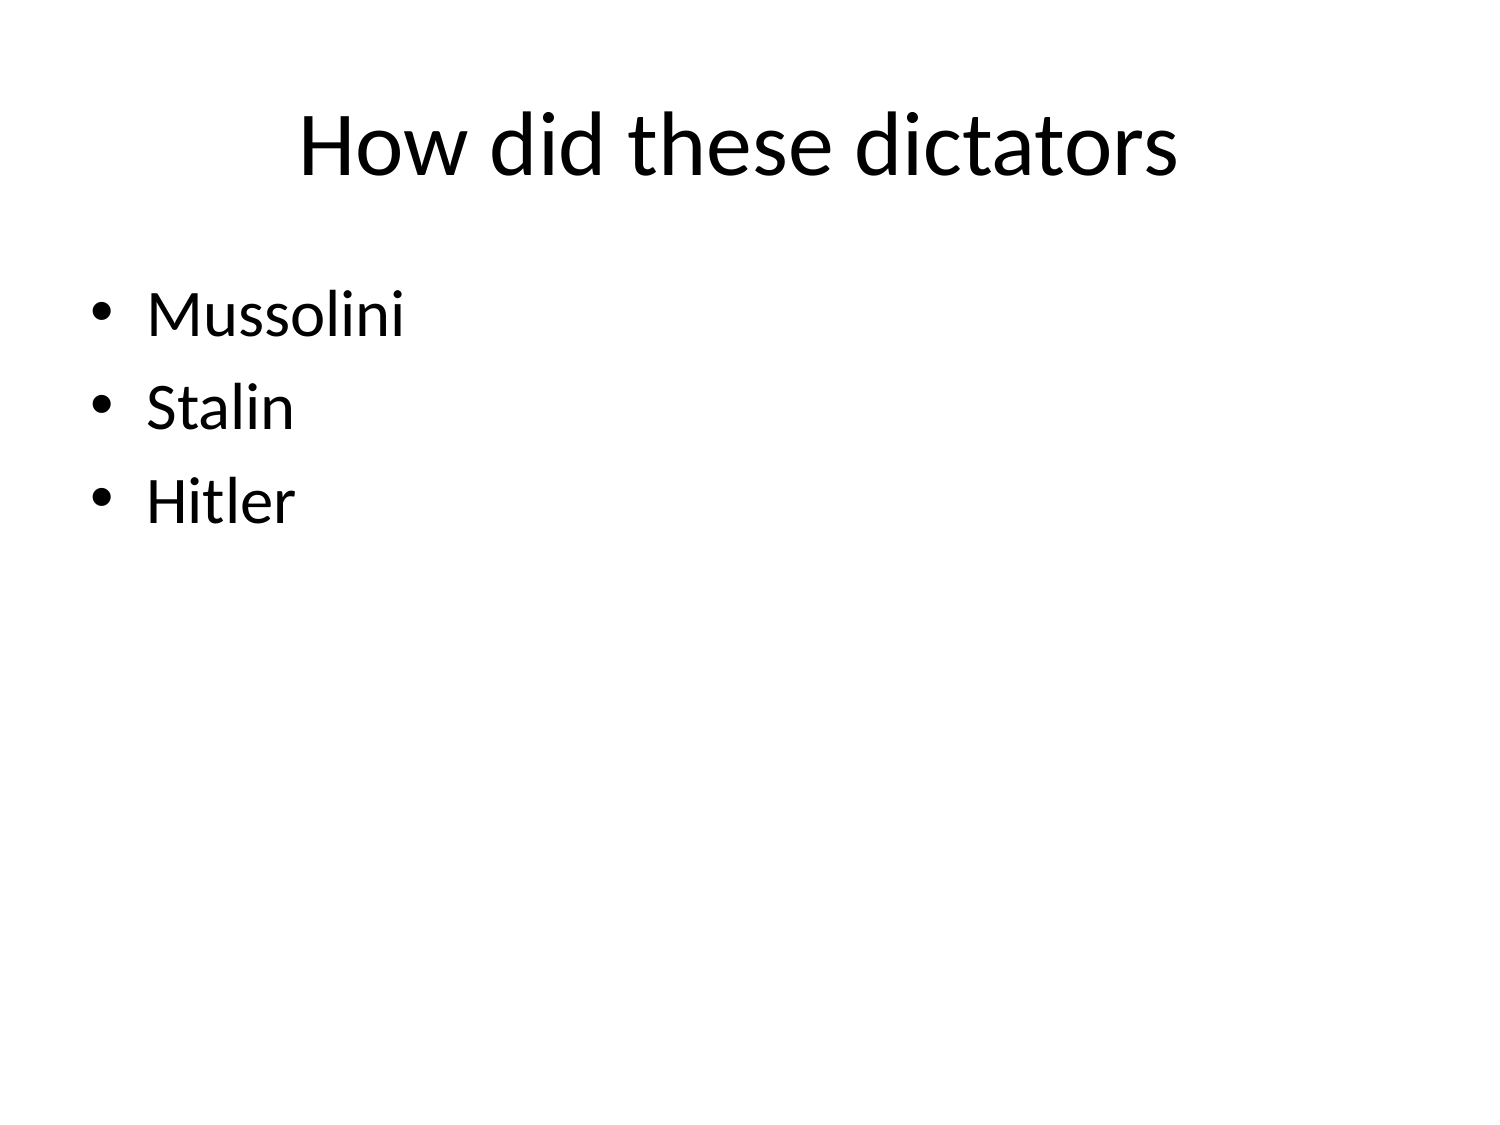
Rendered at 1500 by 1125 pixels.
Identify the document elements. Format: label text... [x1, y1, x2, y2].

title How did these dictators [75, 45, 1425, 233]
list Mussolini Stalin Hitler [75, 262, 1425, 1005]
